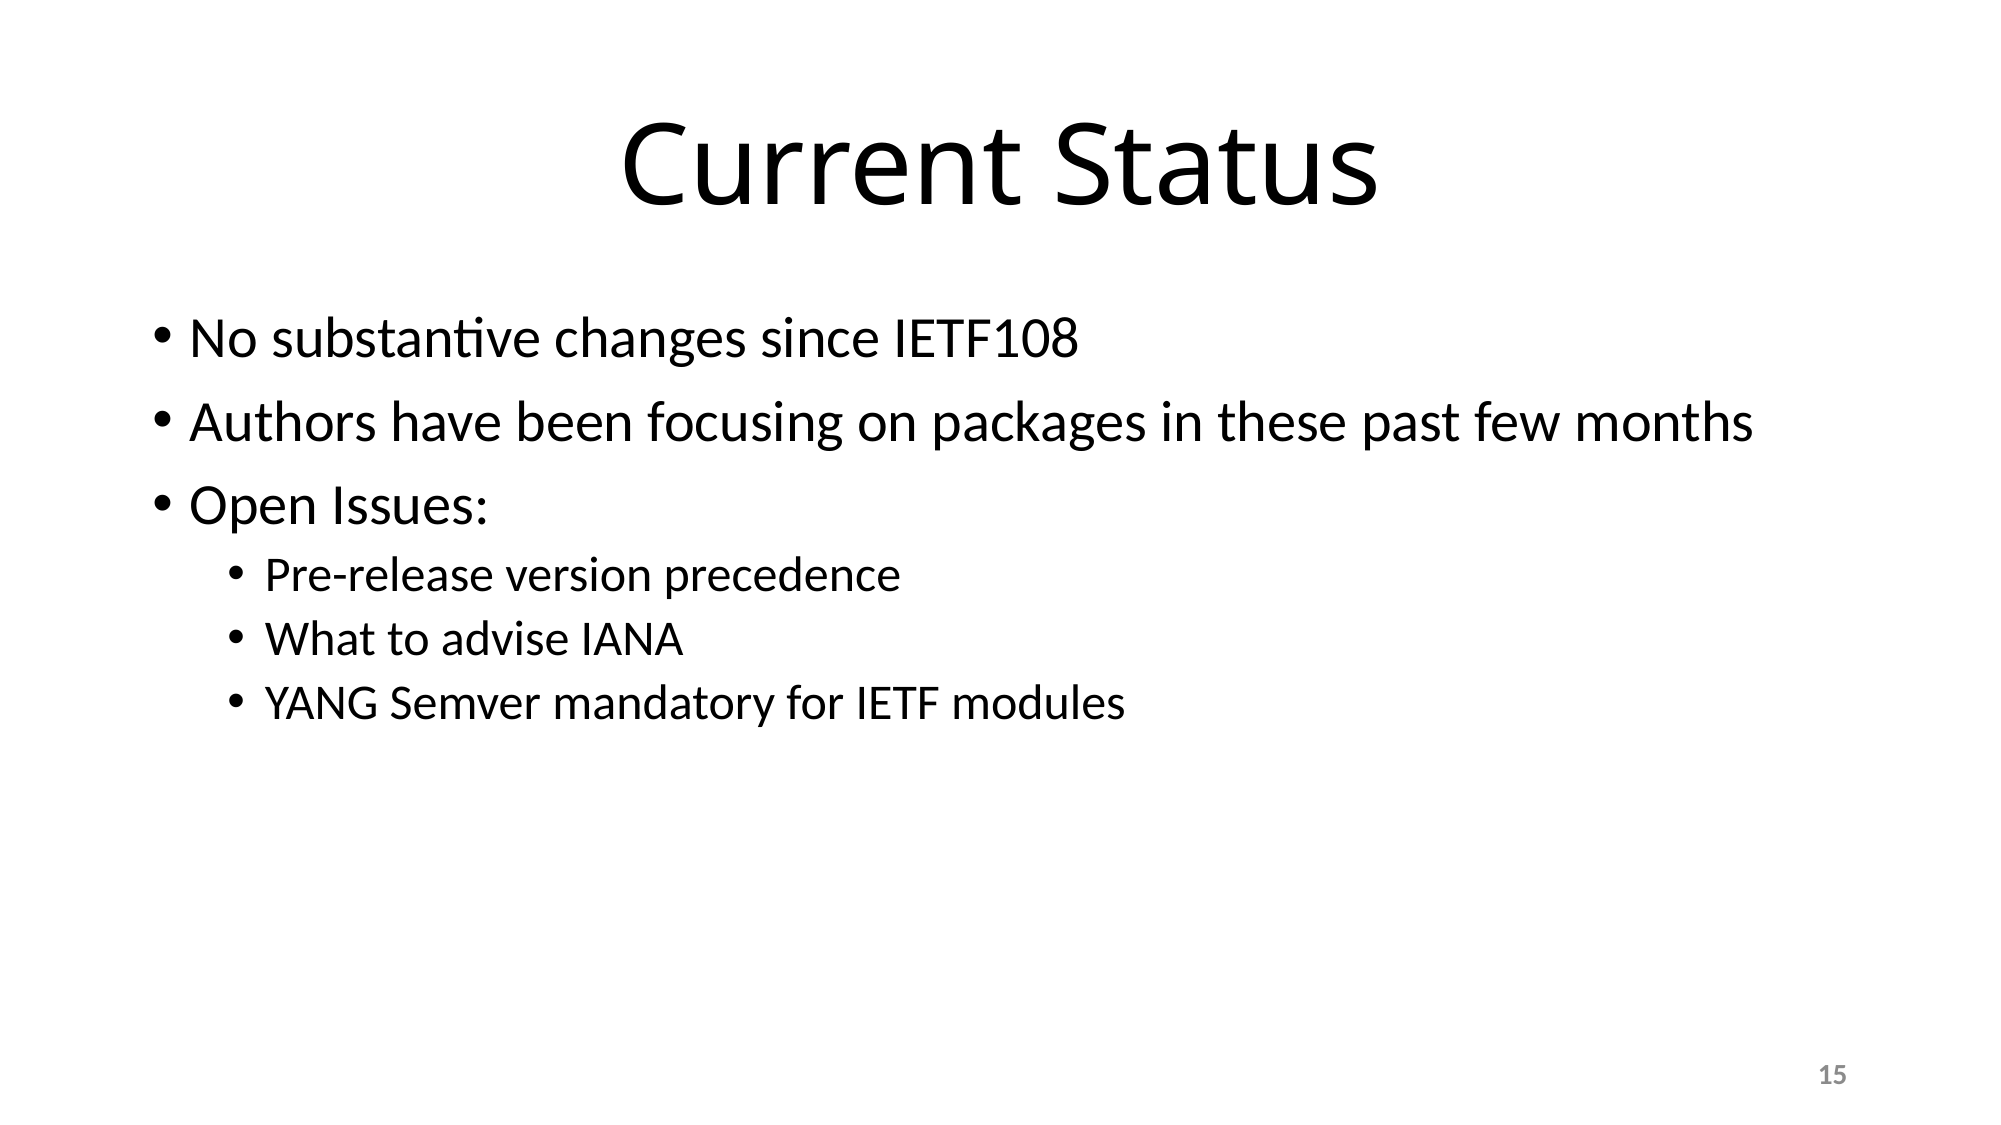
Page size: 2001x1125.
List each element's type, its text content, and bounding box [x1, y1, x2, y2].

list No substantive changes since IETF108 Authors have been focusing on packages in these past few months Open Issues: Pre-release version precedence What to advise IANA YANG Semver mandatory for IETF modules [137, 299, 1863, 1014]
title Current Status [137, 59, 1863, 278]
slide_number 15 [1412, 1042, 1863, 1103]
